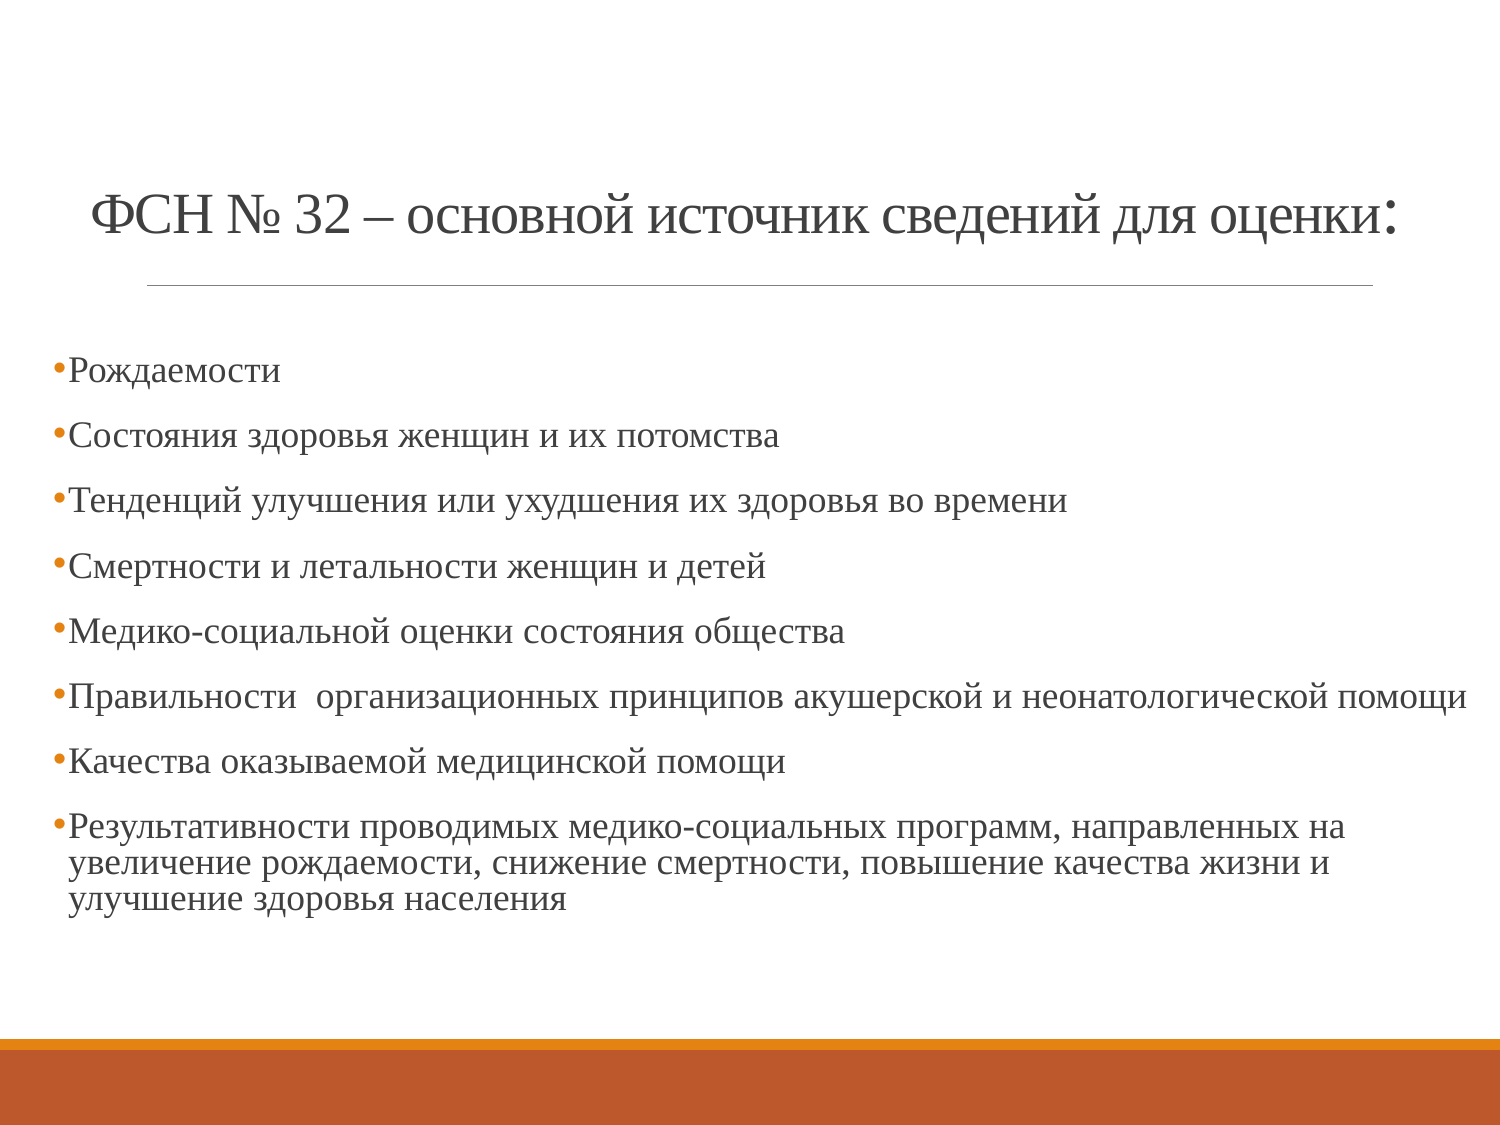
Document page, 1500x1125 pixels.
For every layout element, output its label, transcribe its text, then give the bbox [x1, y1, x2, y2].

title ФСН № 32 – основной источник сведений для оценки: [75, 113, 1425, 256]
list Рождаемости Состояния здоровья женщин и их потомства Тенденций улучшения или ухудшения их здоровья во времени Смертности и летальности женщин и детей Медико-социальной оценки состояния общества Правильности организационных принципов акушерской и неонатологической помощи Качества оказываемой медицинской помощи Результативности проводимых медико-социальных программ, направленных на увеличение рождаемости, снижение смертности, повышение качества жизни и улучшение здоровья населения [53, 267, 1500, 1125]
